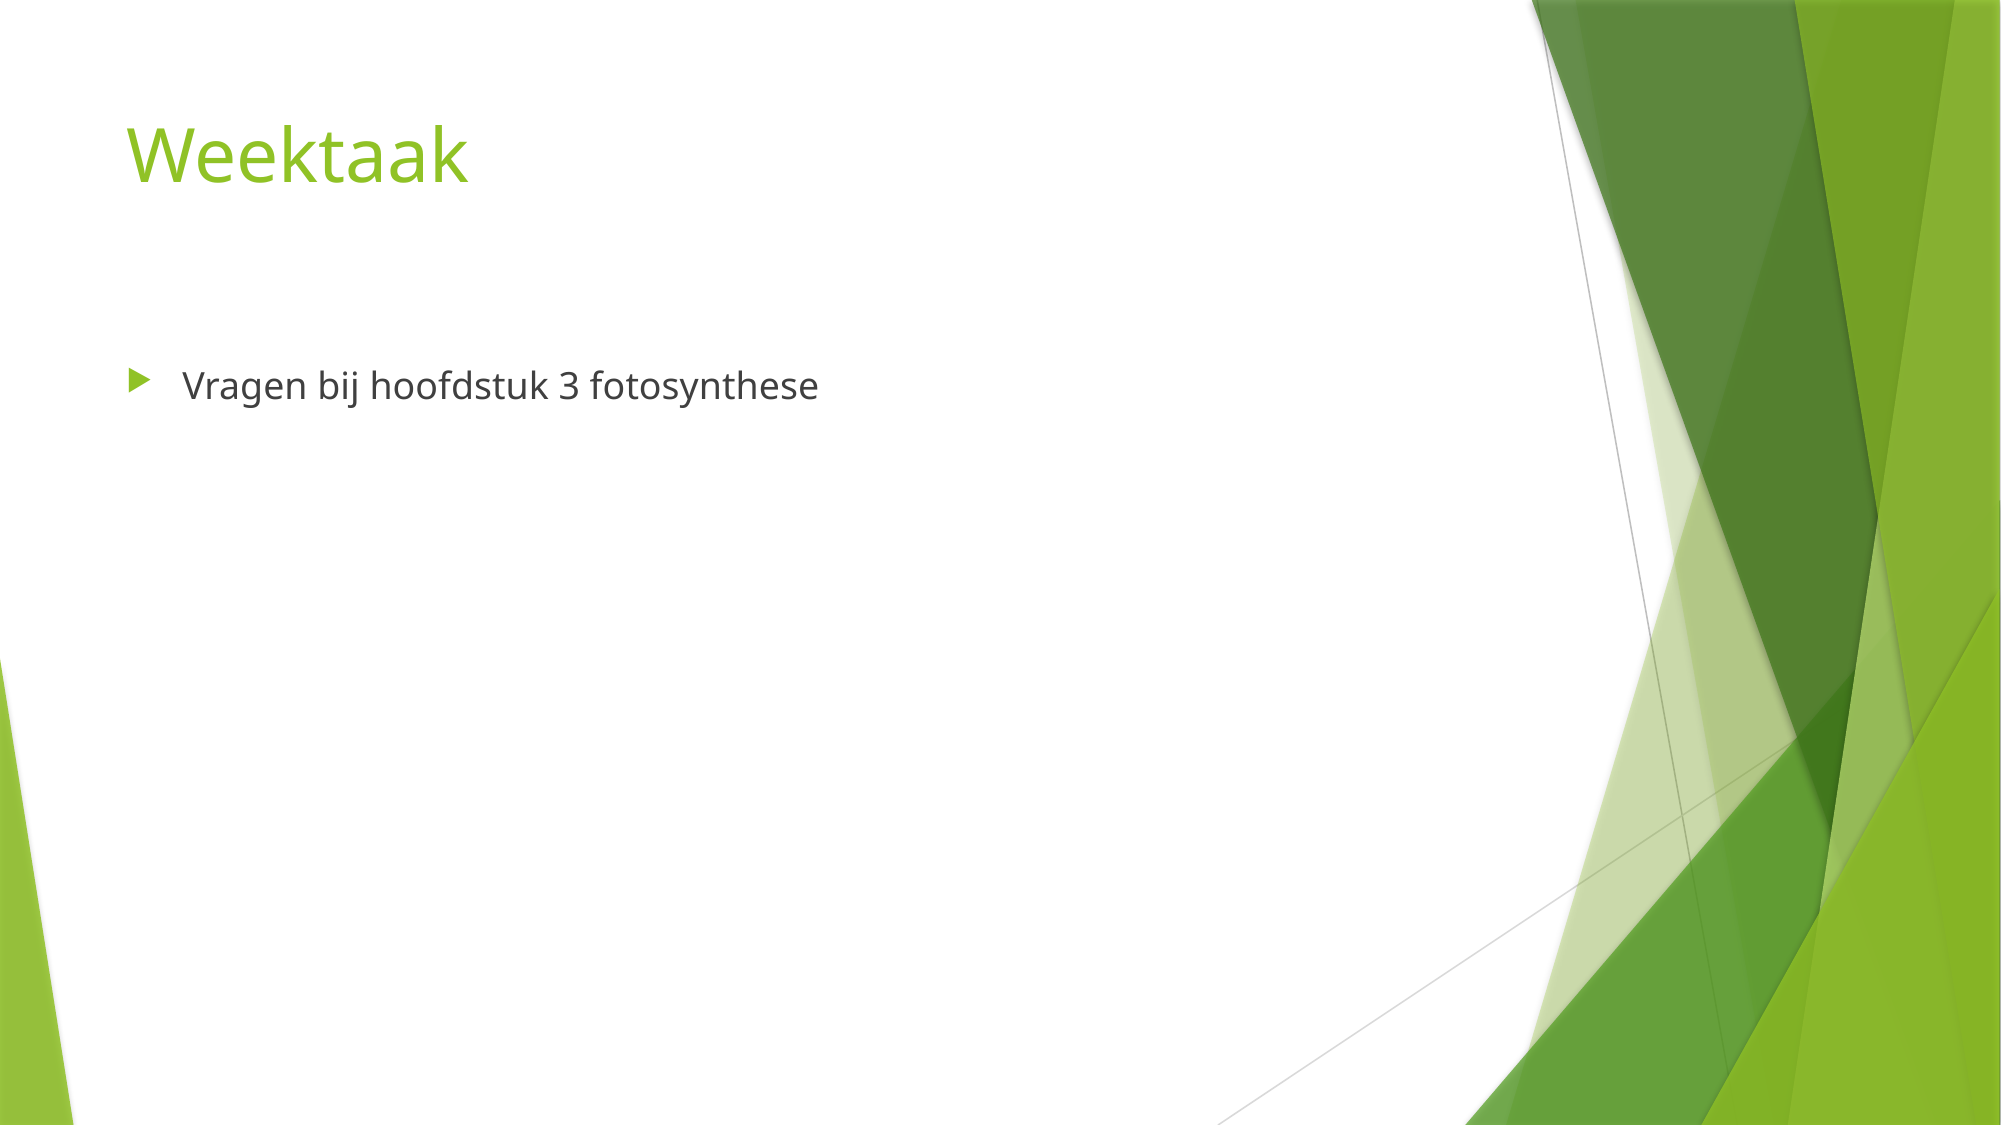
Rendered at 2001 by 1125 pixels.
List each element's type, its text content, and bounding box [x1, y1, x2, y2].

list Vragen bij hoofdstuk 3 fotosynthese [111, 354, 1522, 992]
title Weektaak [111, 99, 1522, 317]
